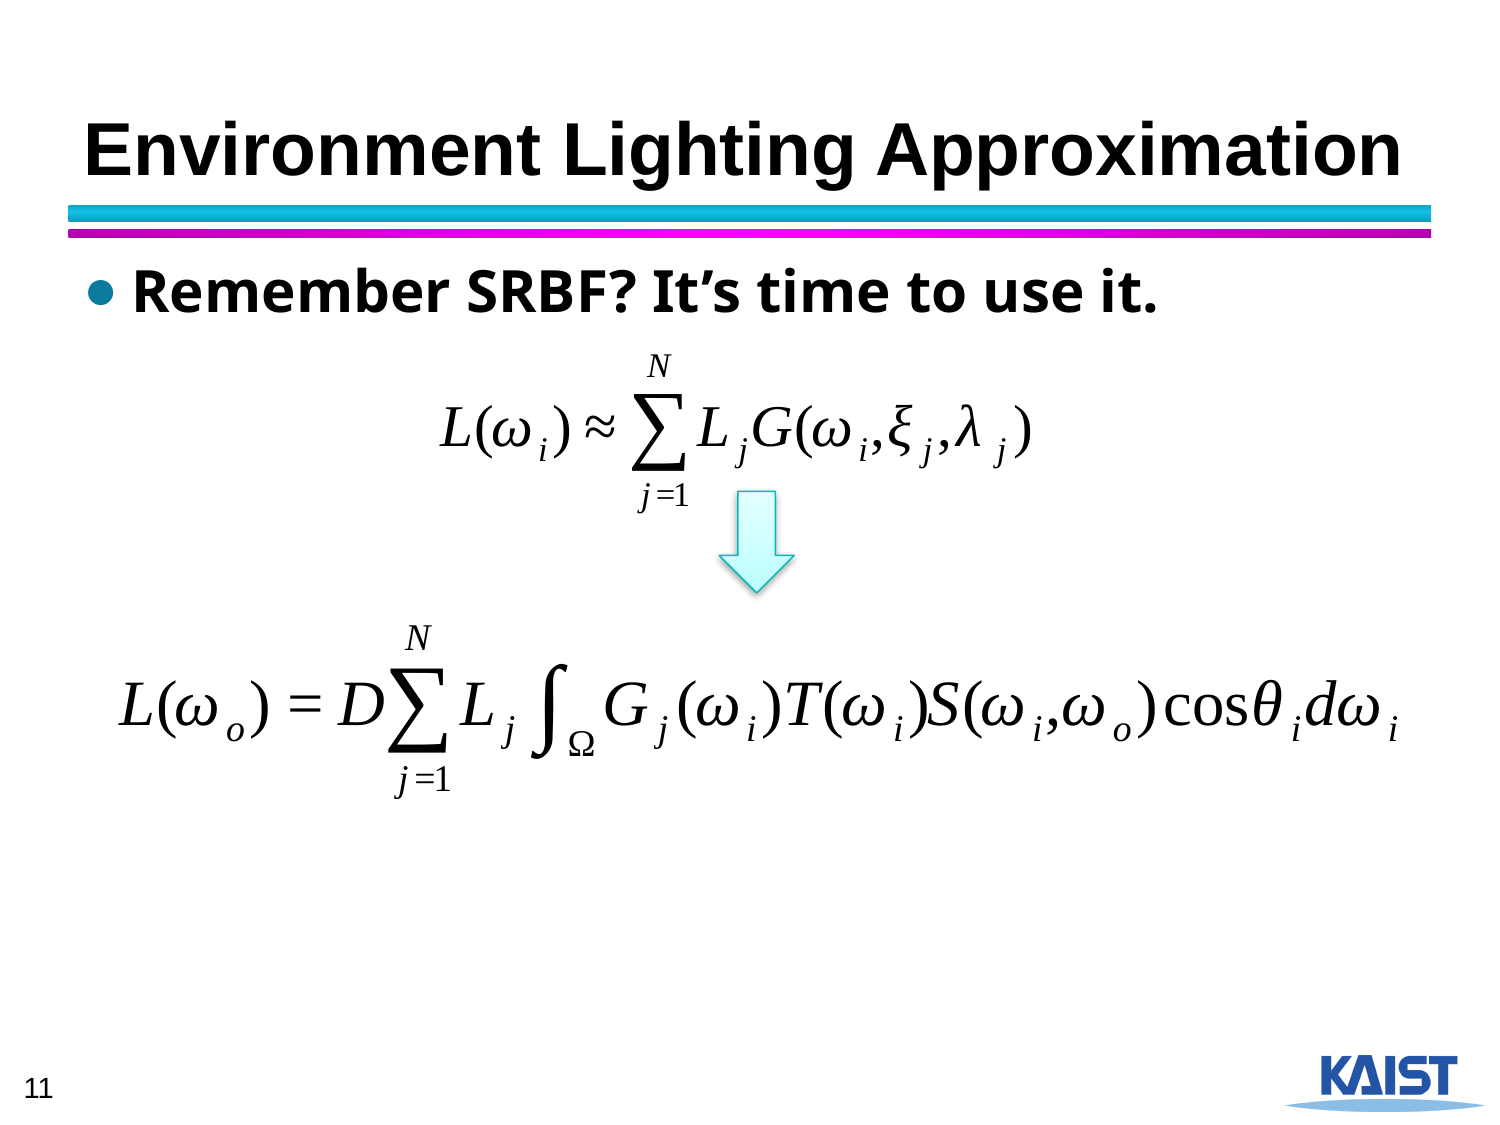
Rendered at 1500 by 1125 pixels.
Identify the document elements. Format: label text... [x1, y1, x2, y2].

text_box [718, 529, 795, 594]
picture [1284, 1055, 1485, 1112]
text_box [108, 612, 1404, 807]
title Environment Lighting Approximation [68, 48, 1428, 199]
list Remember SRBF? It’s time to use it. [68, 259, 1434, 350]
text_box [430, 342, 1042, 521]
